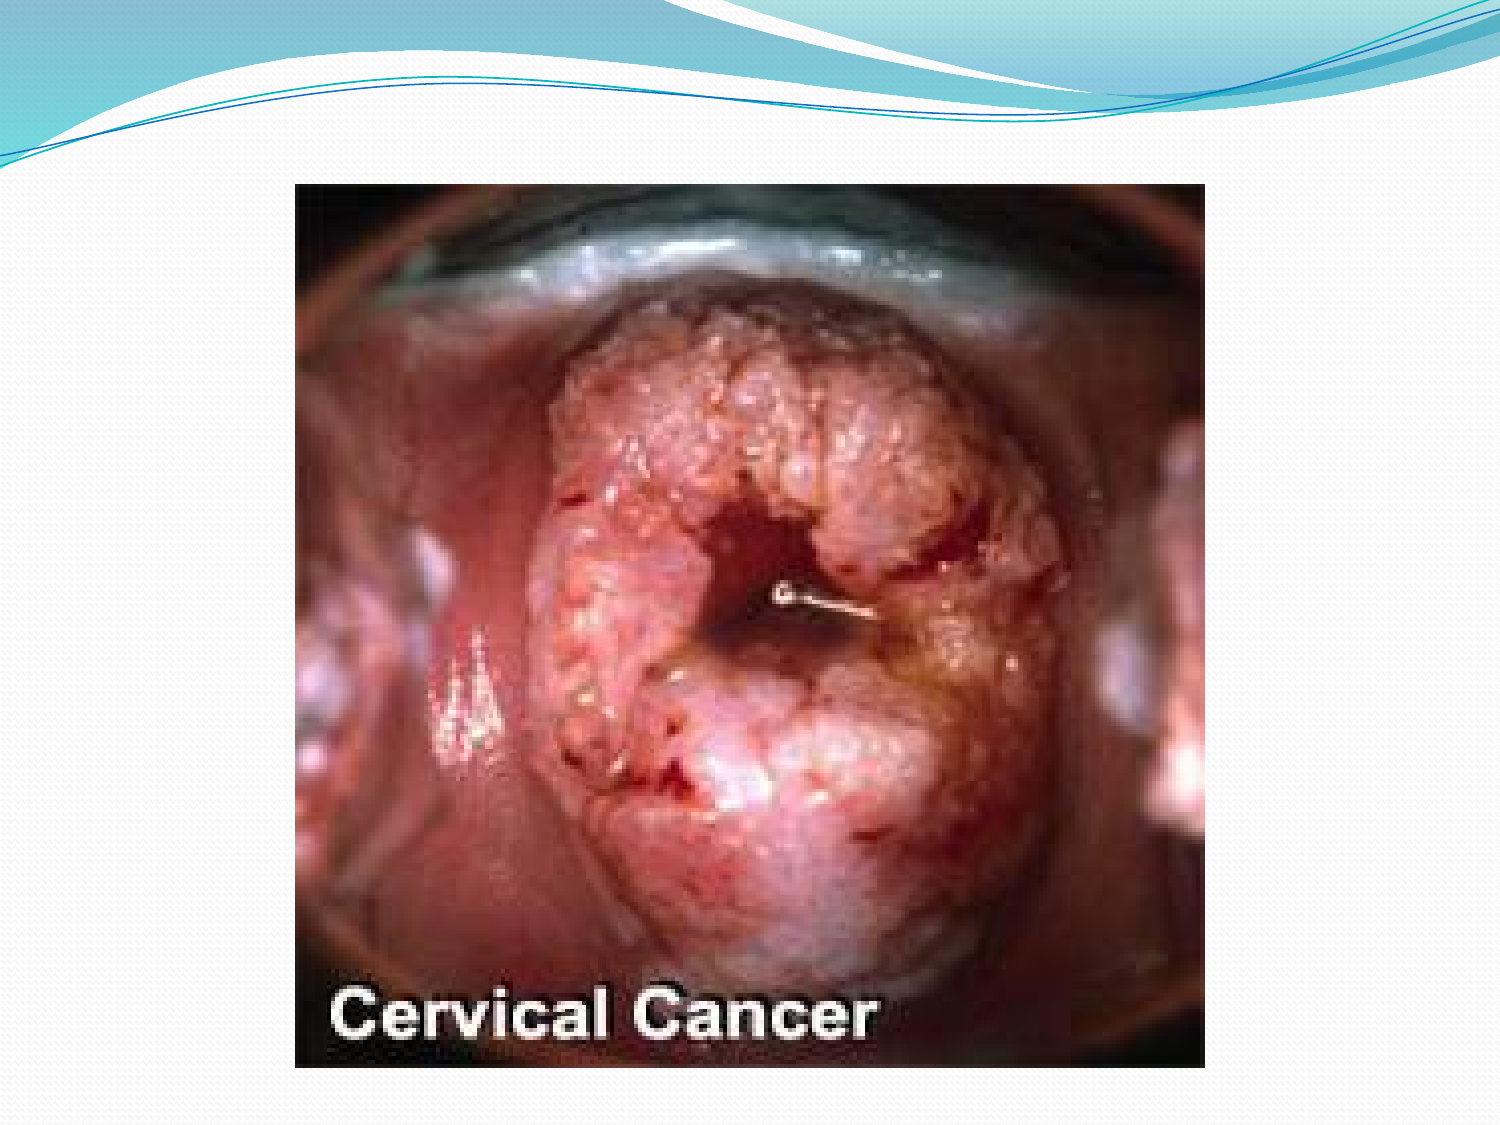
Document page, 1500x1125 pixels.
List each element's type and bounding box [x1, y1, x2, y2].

picture [294, 184, 1205, 1068]
